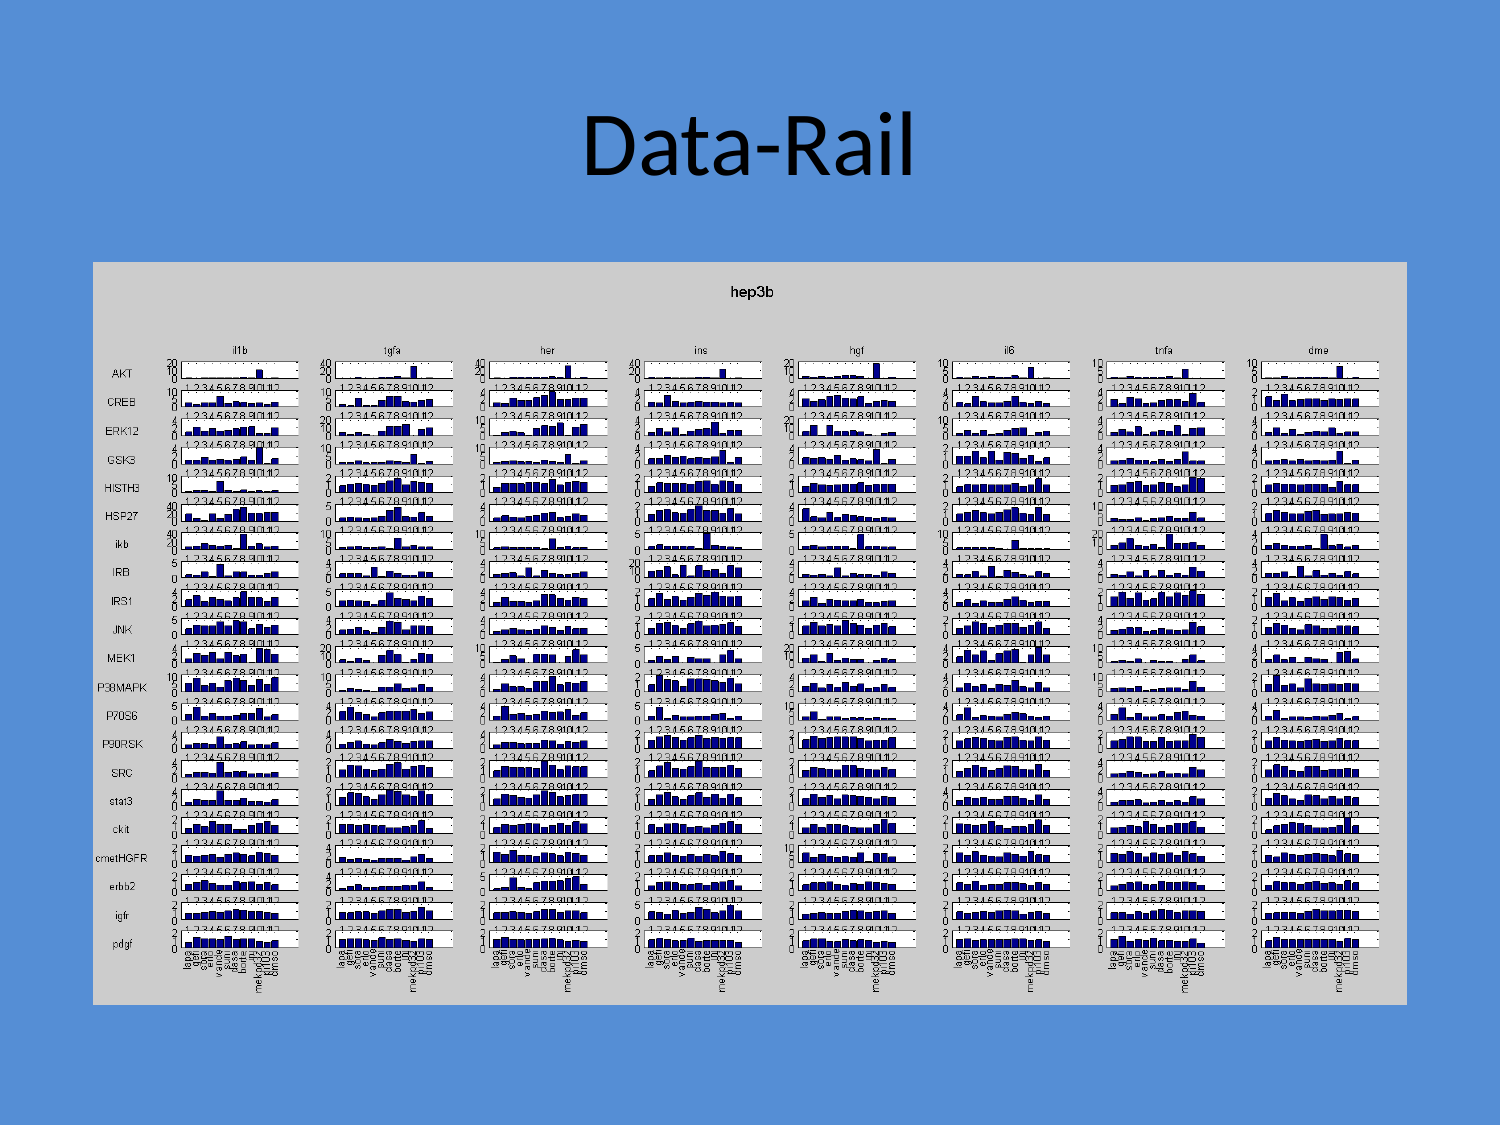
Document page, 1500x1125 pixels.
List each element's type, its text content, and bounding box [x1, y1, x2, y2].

title Data-Rail [75, 45, 1425, 233]
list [92, 262, 1408, 1006]
